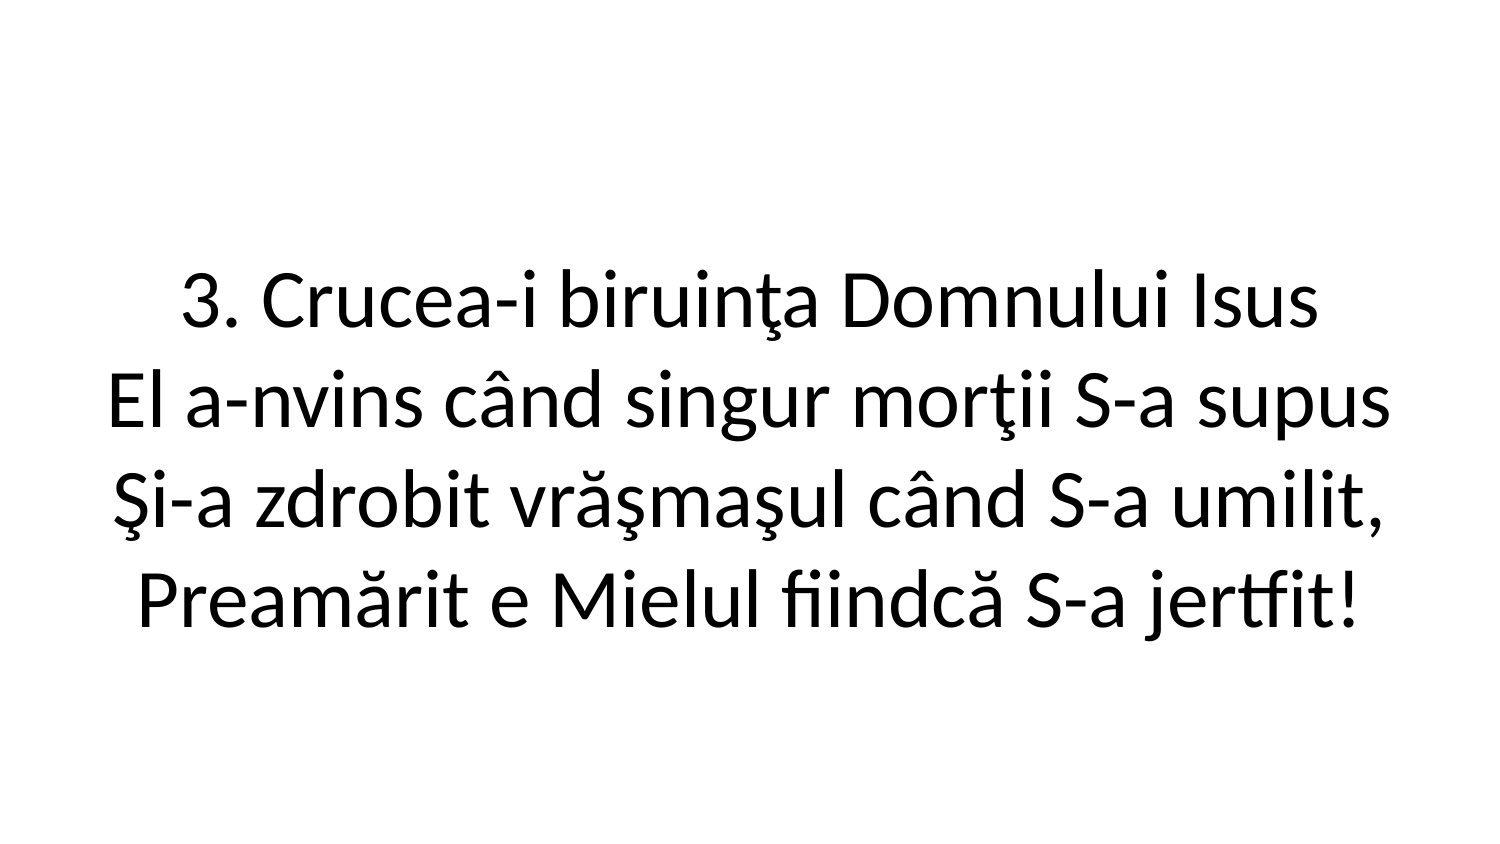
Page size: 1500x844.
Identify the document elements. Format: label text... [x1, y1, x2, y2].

text_box 3. Crucea-i biruinţa Domnului Isus El a-nvins când singur morţii S-a supus Şi-a zdrobit vrăşmaşul când S-a umilit, Preamărit e Mielul fiindcă S-a jertfit! [91, 192, 1409, 652]
